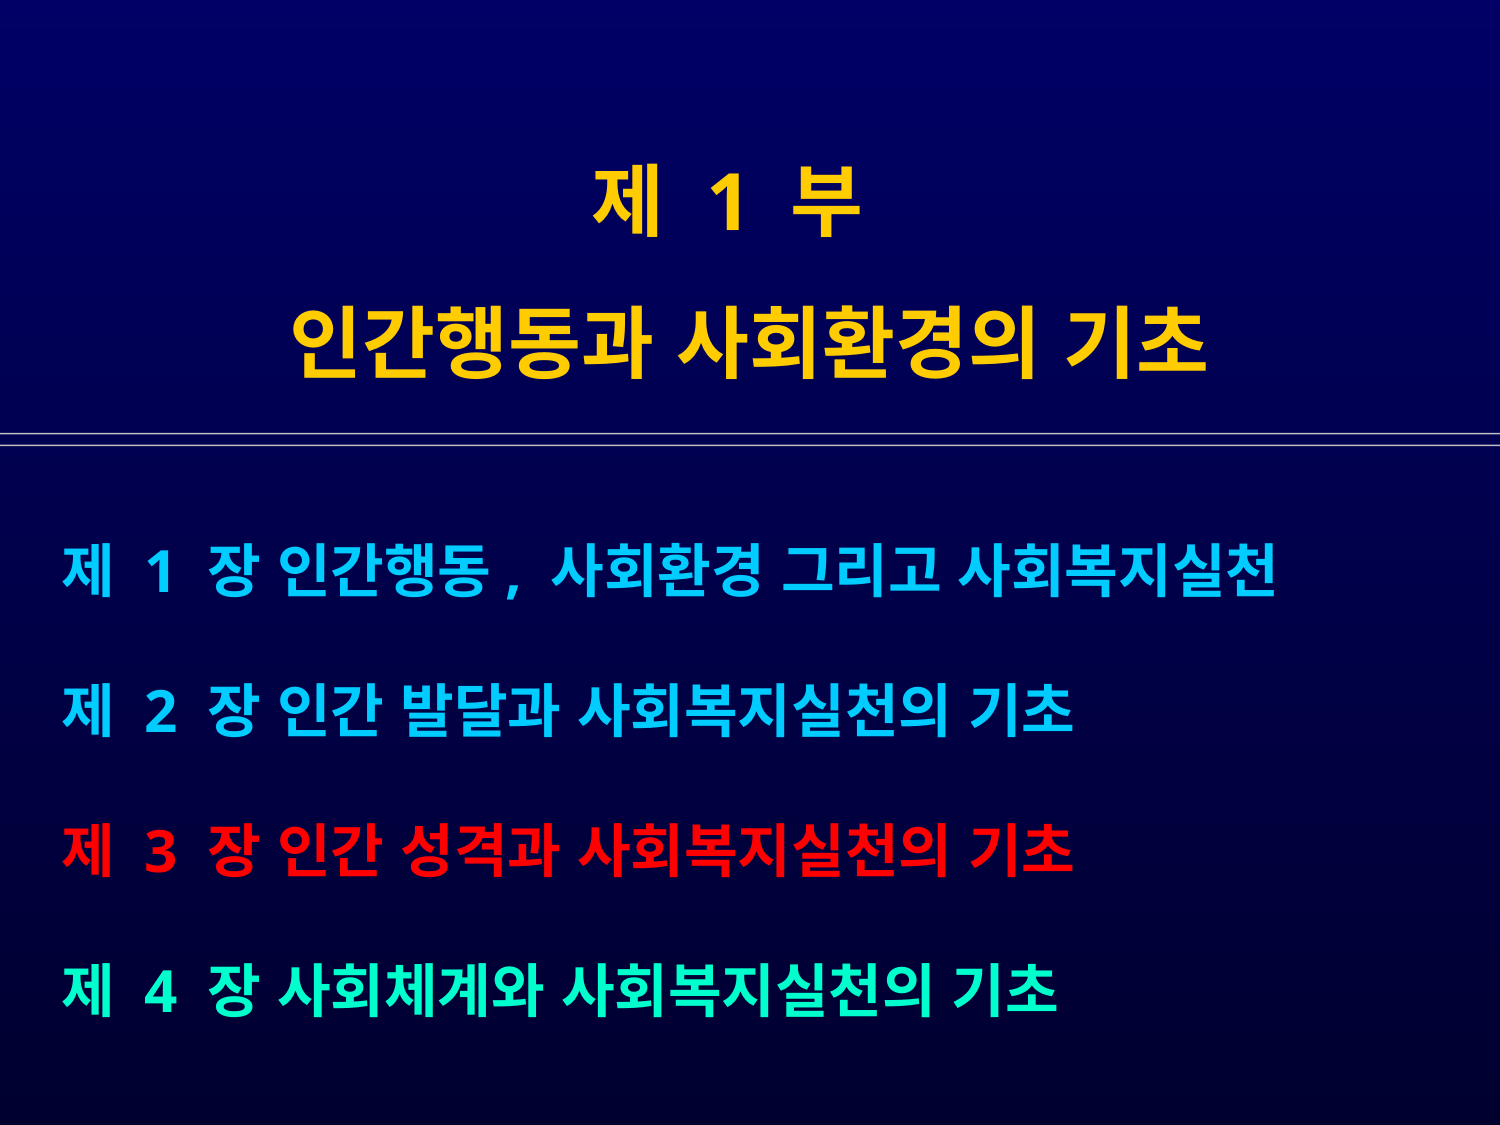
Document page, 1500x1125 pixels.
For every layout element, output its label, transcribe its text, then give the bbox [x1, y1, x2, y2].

text_box 제 1 장 인간행동, 사회환경 그리고 사회복지실천 제 2 장 인간 발달과 사회복지실천의 기초 제 3 장 인간 성격과 사회복지실천의 기초 제 4 장 사회체계와 사회복지실천의 기초 [0, 456, 1500, 1067]
title 제 1 부 인간행동과 사회환경의 기초 [0, 93, 1500, 399]
